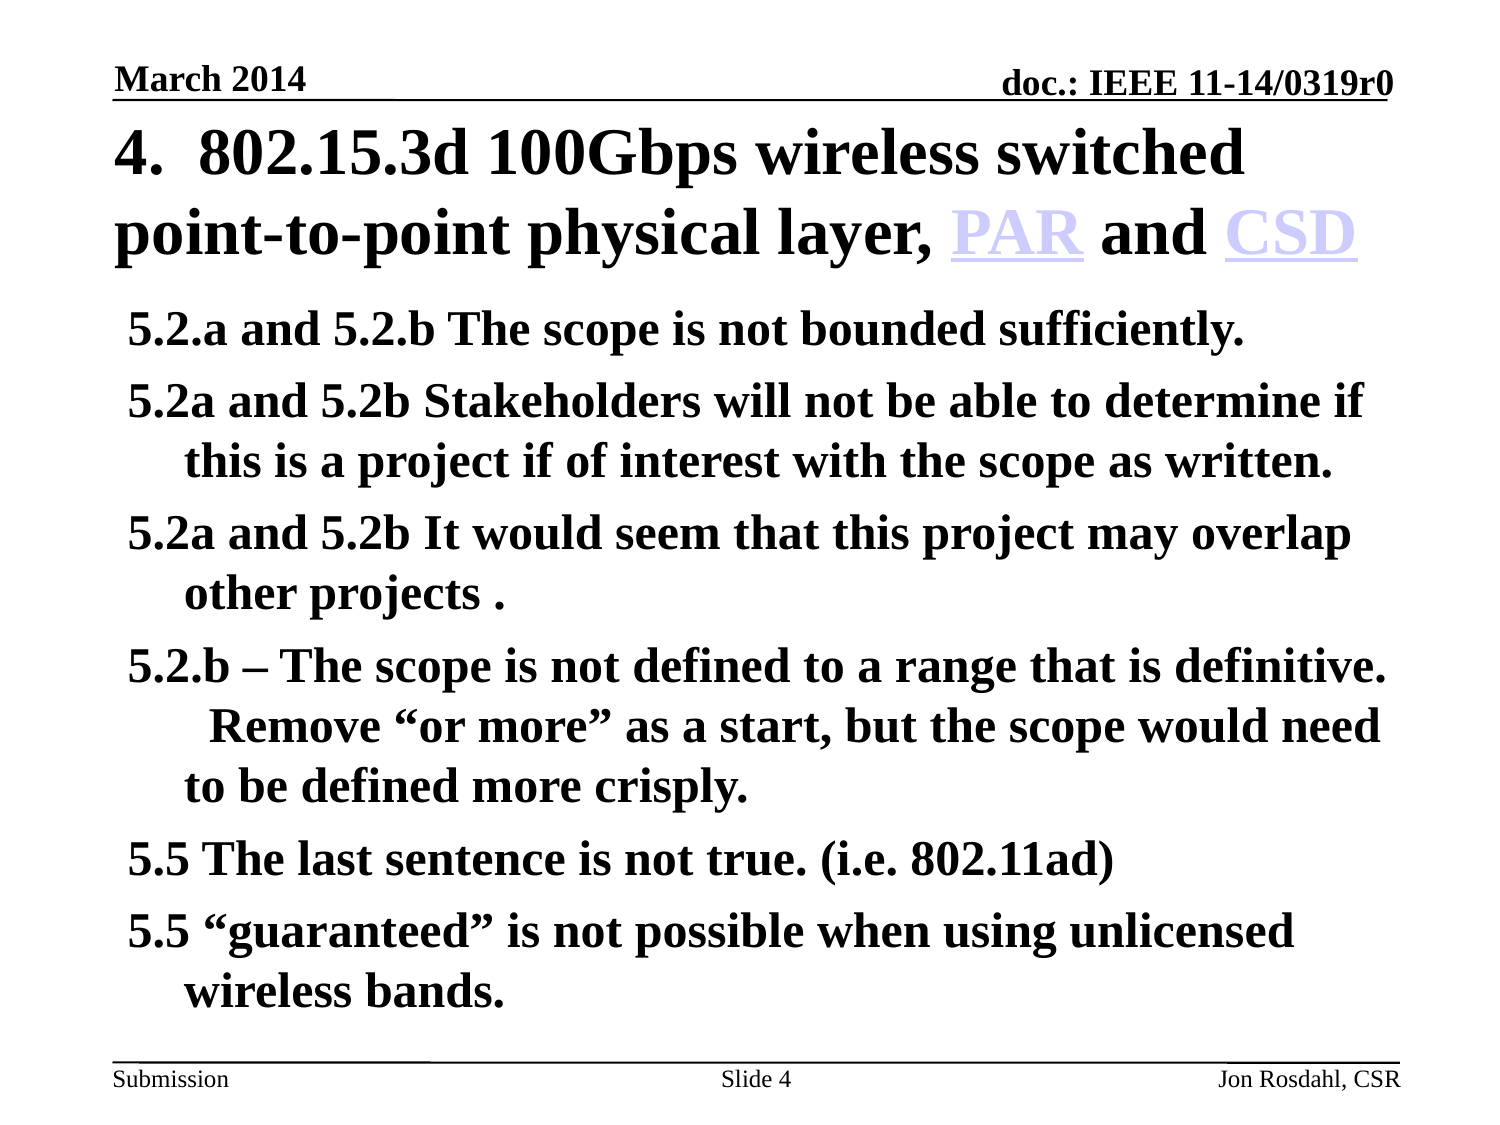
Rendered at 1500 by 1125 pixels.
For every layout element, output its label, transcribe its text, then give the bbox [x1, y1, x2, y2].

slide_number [114, 54, 423, 100]
footer Jon Rosdahl, CSR [878, 1061, 1402, 1093]
slide_number Slide 4 [712, 1061, 800, 1123]
title 4. 802.15.3d 100Gbps wireless switched point-to-point physical layer, PAR and CSD [99, 112, 1401, 263]
list 5.2.a and 5.2.b The scope is not bounded sufficiently. 5.2a and 5.2b Stakeholders will not be able to determine if this is a project if of interest with the scope as written. 5.2a and 5.2b It would seem that this project may overlap other projects . 5.2.b – The scope is not defined to a range that is definitive. Remove “or more” as a start, but the scope would need to be defined more crisply. 5.5 The last sentence is not true. (i.e. 802.11ad) 5.5 “guaranteed” is not possible when using unlicensed wireless bands. [112, 287, 1413, 1076]
